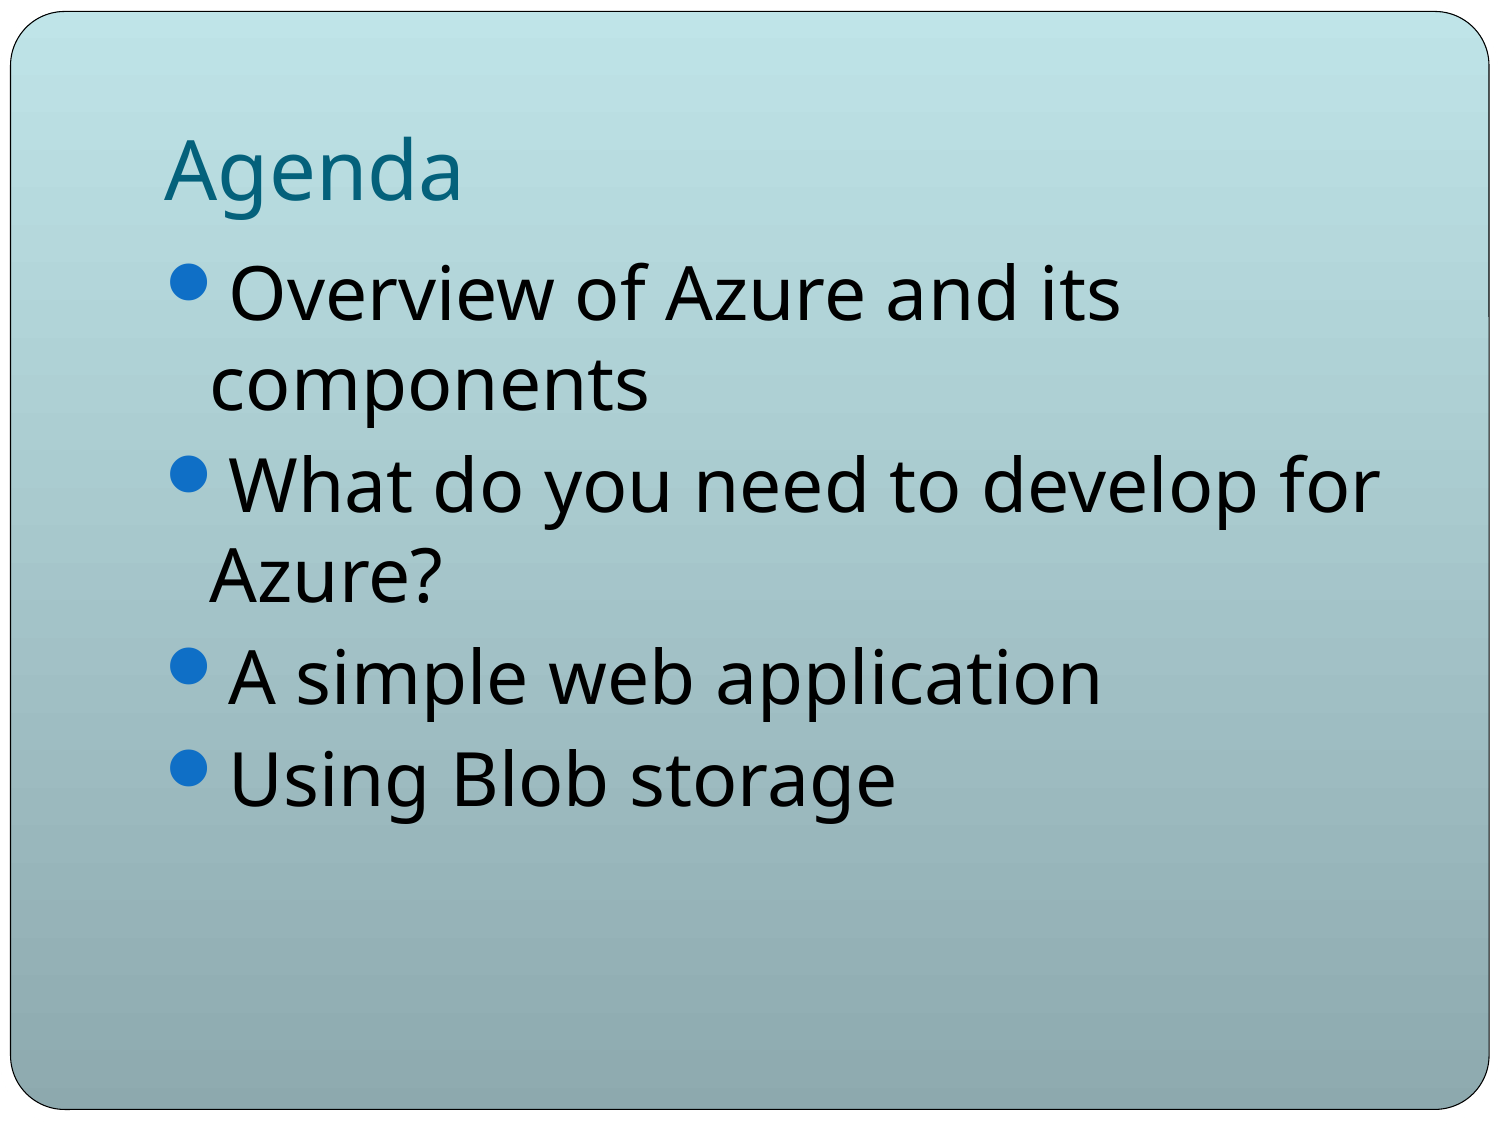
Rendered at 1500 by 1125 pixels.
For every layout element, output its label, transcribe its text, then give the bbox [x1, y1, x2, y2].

list Overview of Azure and its components What do you need to develop for Azure? A simple web application Using Blob storage [150, 237, 1425, 988]
title Agenda [150, 45, 1425, 233]
